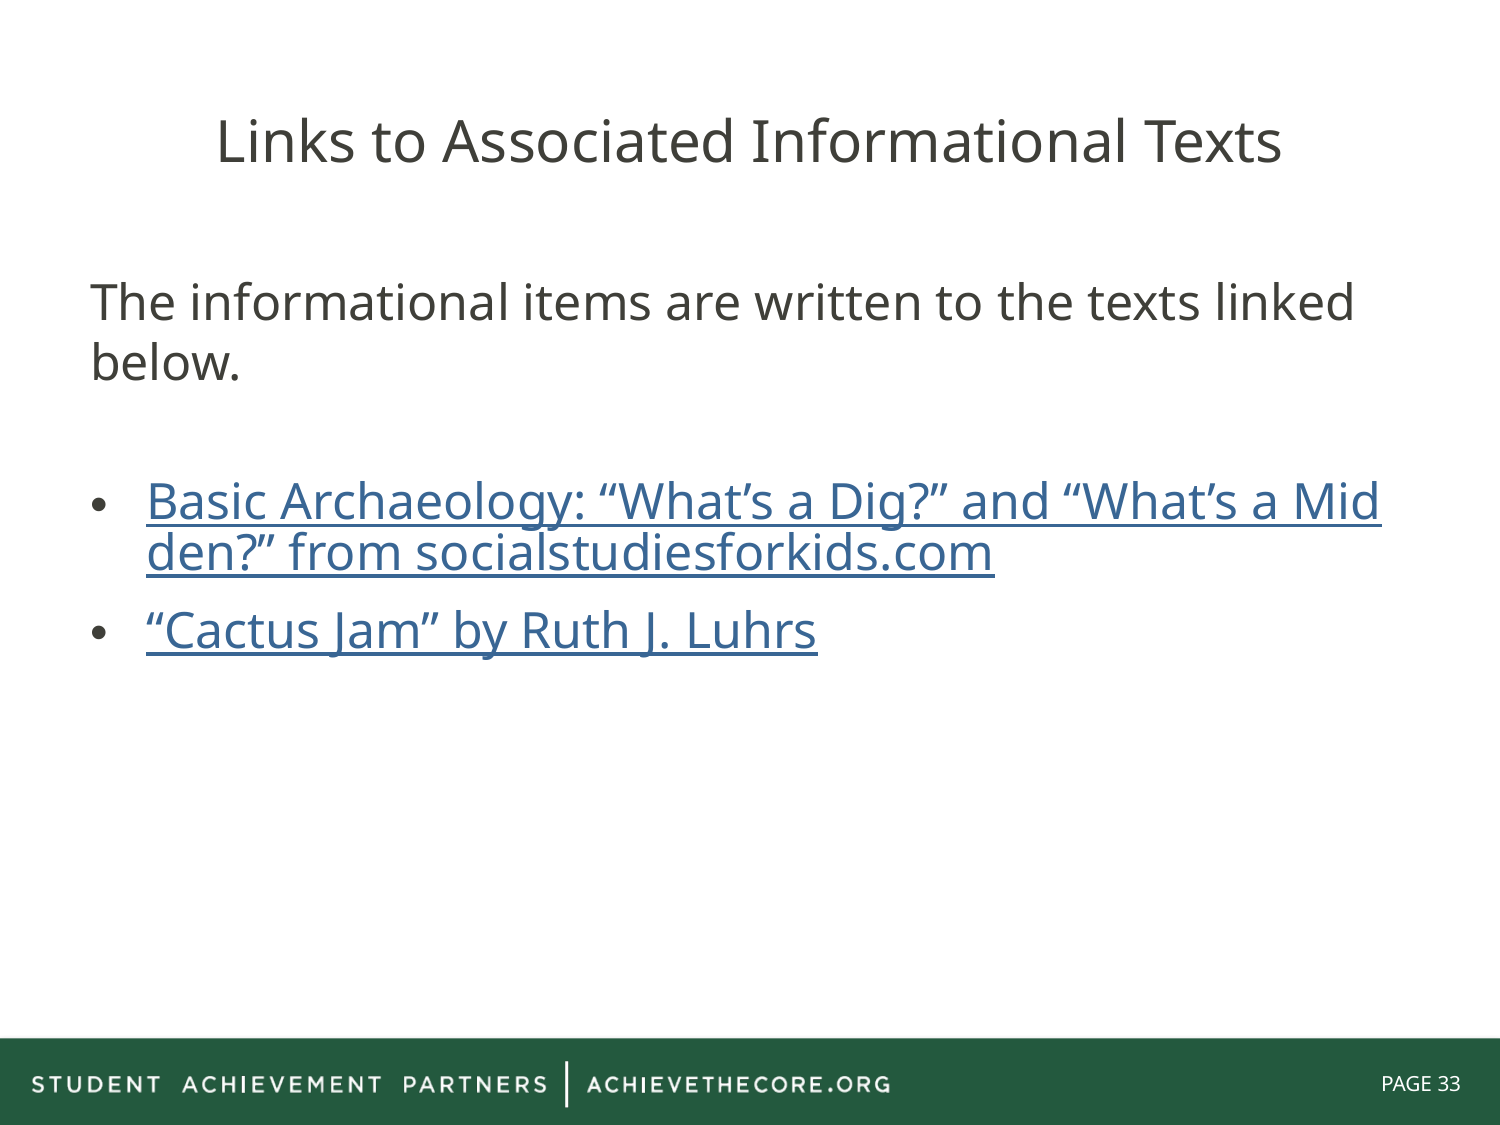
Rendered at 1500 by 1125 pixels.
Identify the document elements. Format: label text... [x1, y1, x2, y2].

list The informational items are written to the texts linked below. Basic Archaeology: “What’s a Dig?” and “What’s a Midden?” from socialstudiesforkids.com “Cactus Jam” by Ruth J. Luhrs [75, 262, 1425, 1005]
title Links to Associated Informational Texts [75, 45, 1425, 233]
